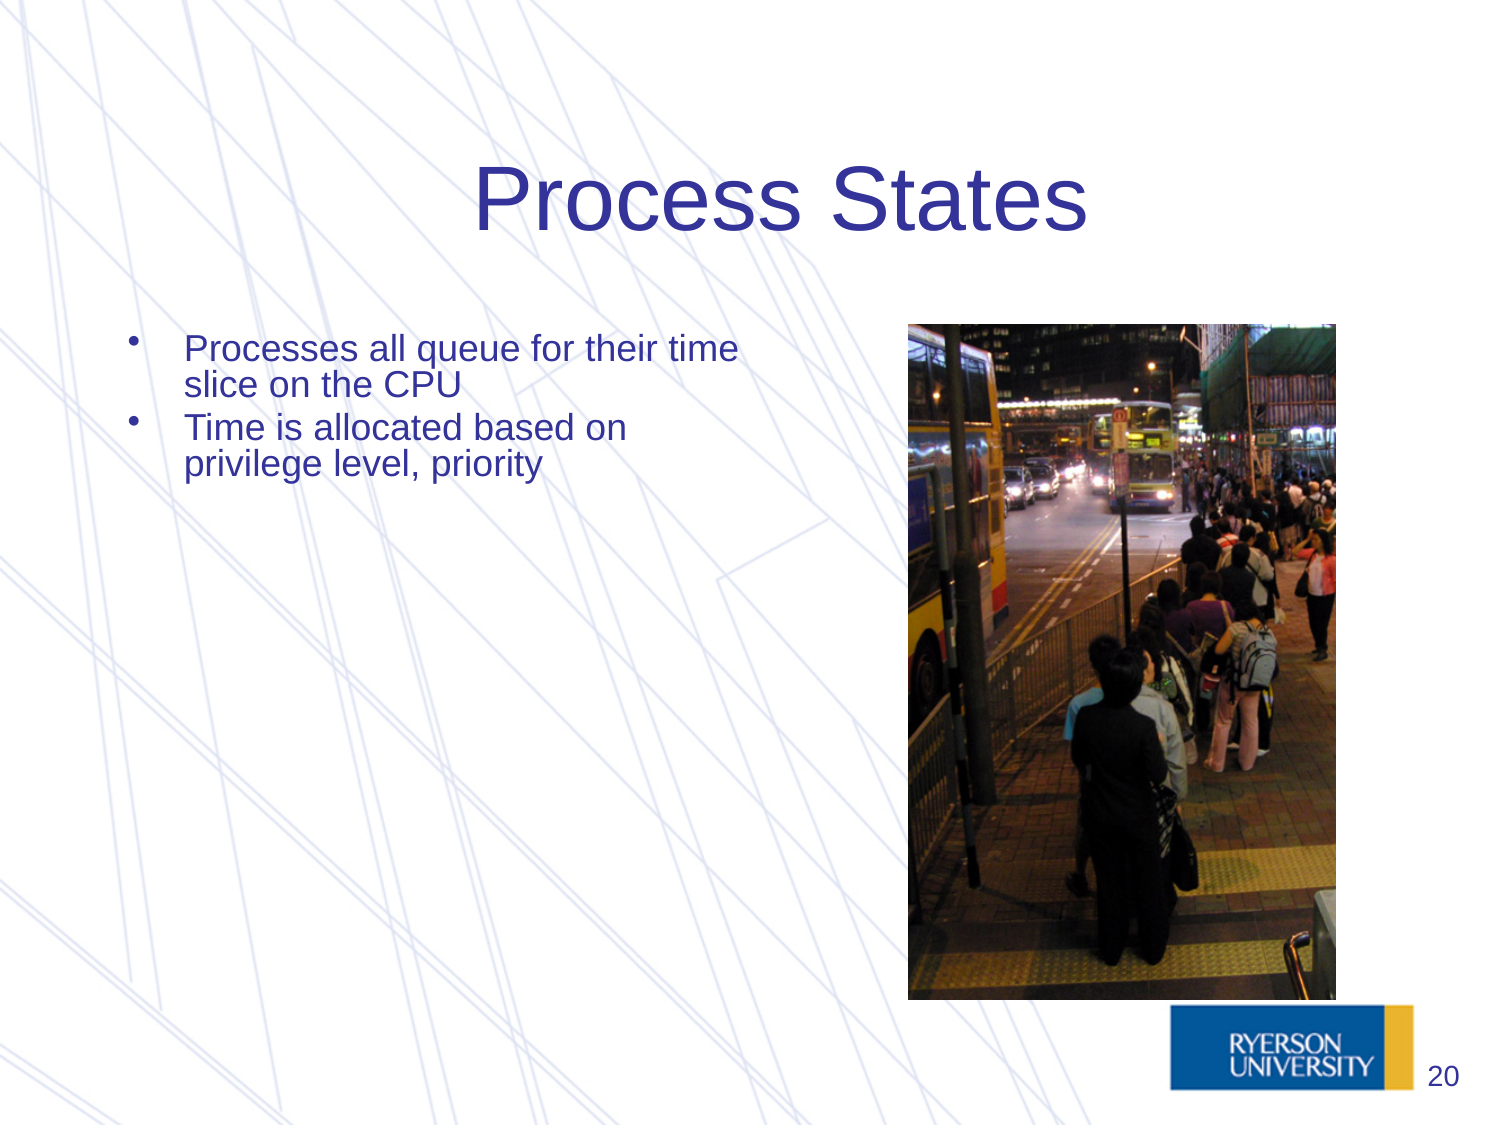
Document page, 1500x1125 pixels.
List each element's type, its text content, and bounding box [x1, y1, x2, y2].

slide_number 20 [1399, 1049, 1476, 1113]
title Process States [112, 99, 1451, 288]
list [907, 324, 1336, 1001]
list Processes all queue for their time slice on the CPU Time is allocated based on privilege level, priority [112, 324, 769, 1001]
picture [0, 0, 1500, 1125]
